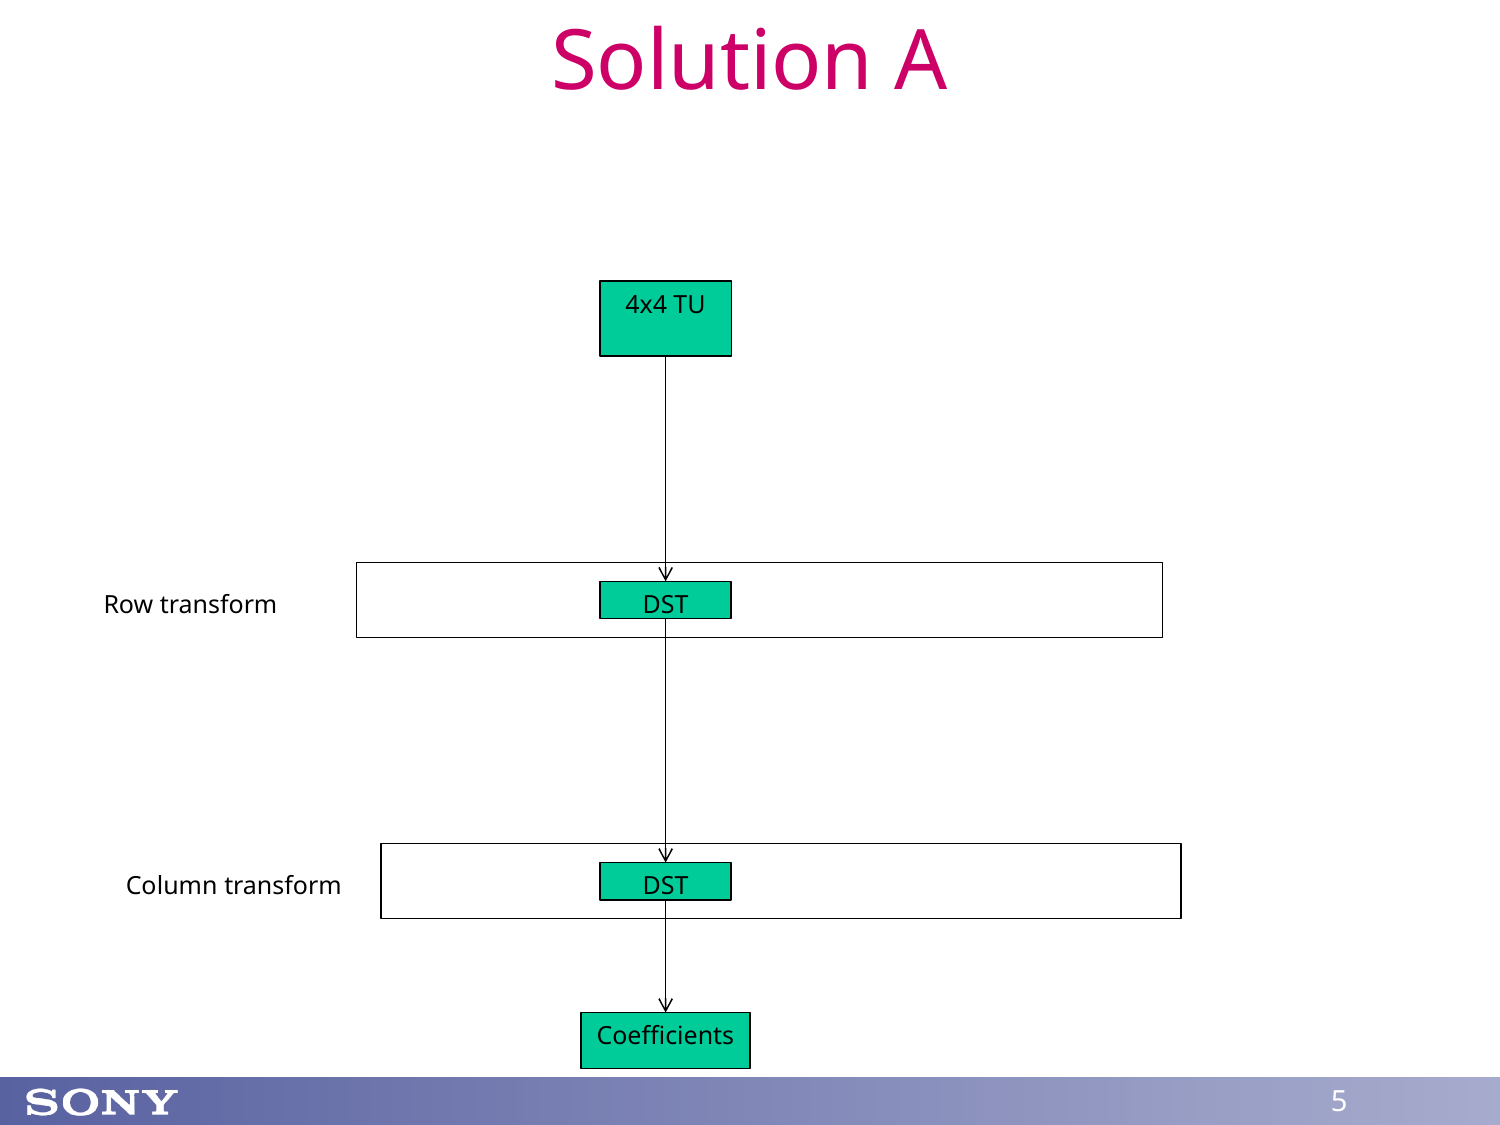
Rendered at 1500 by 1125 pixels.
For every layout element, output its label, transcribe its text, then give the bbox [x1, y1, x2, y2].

text_box 4x4 TU [600, 281, 732, 357]
text_box Column transform [111, 862, 357, 908]
slide_number 5 [1049, 1074, 1363, 1125]
text_box Coefficients [581, 1012, 750, 1069]
text_box [381, 843, 1182, 919]
picture [26, 1088, 178, 1116]
text_box Row transform [88, 581, 293, 626]
text_box [356, 562, 1163, 638]
title Solution A [112, 0, 1388, 115]
